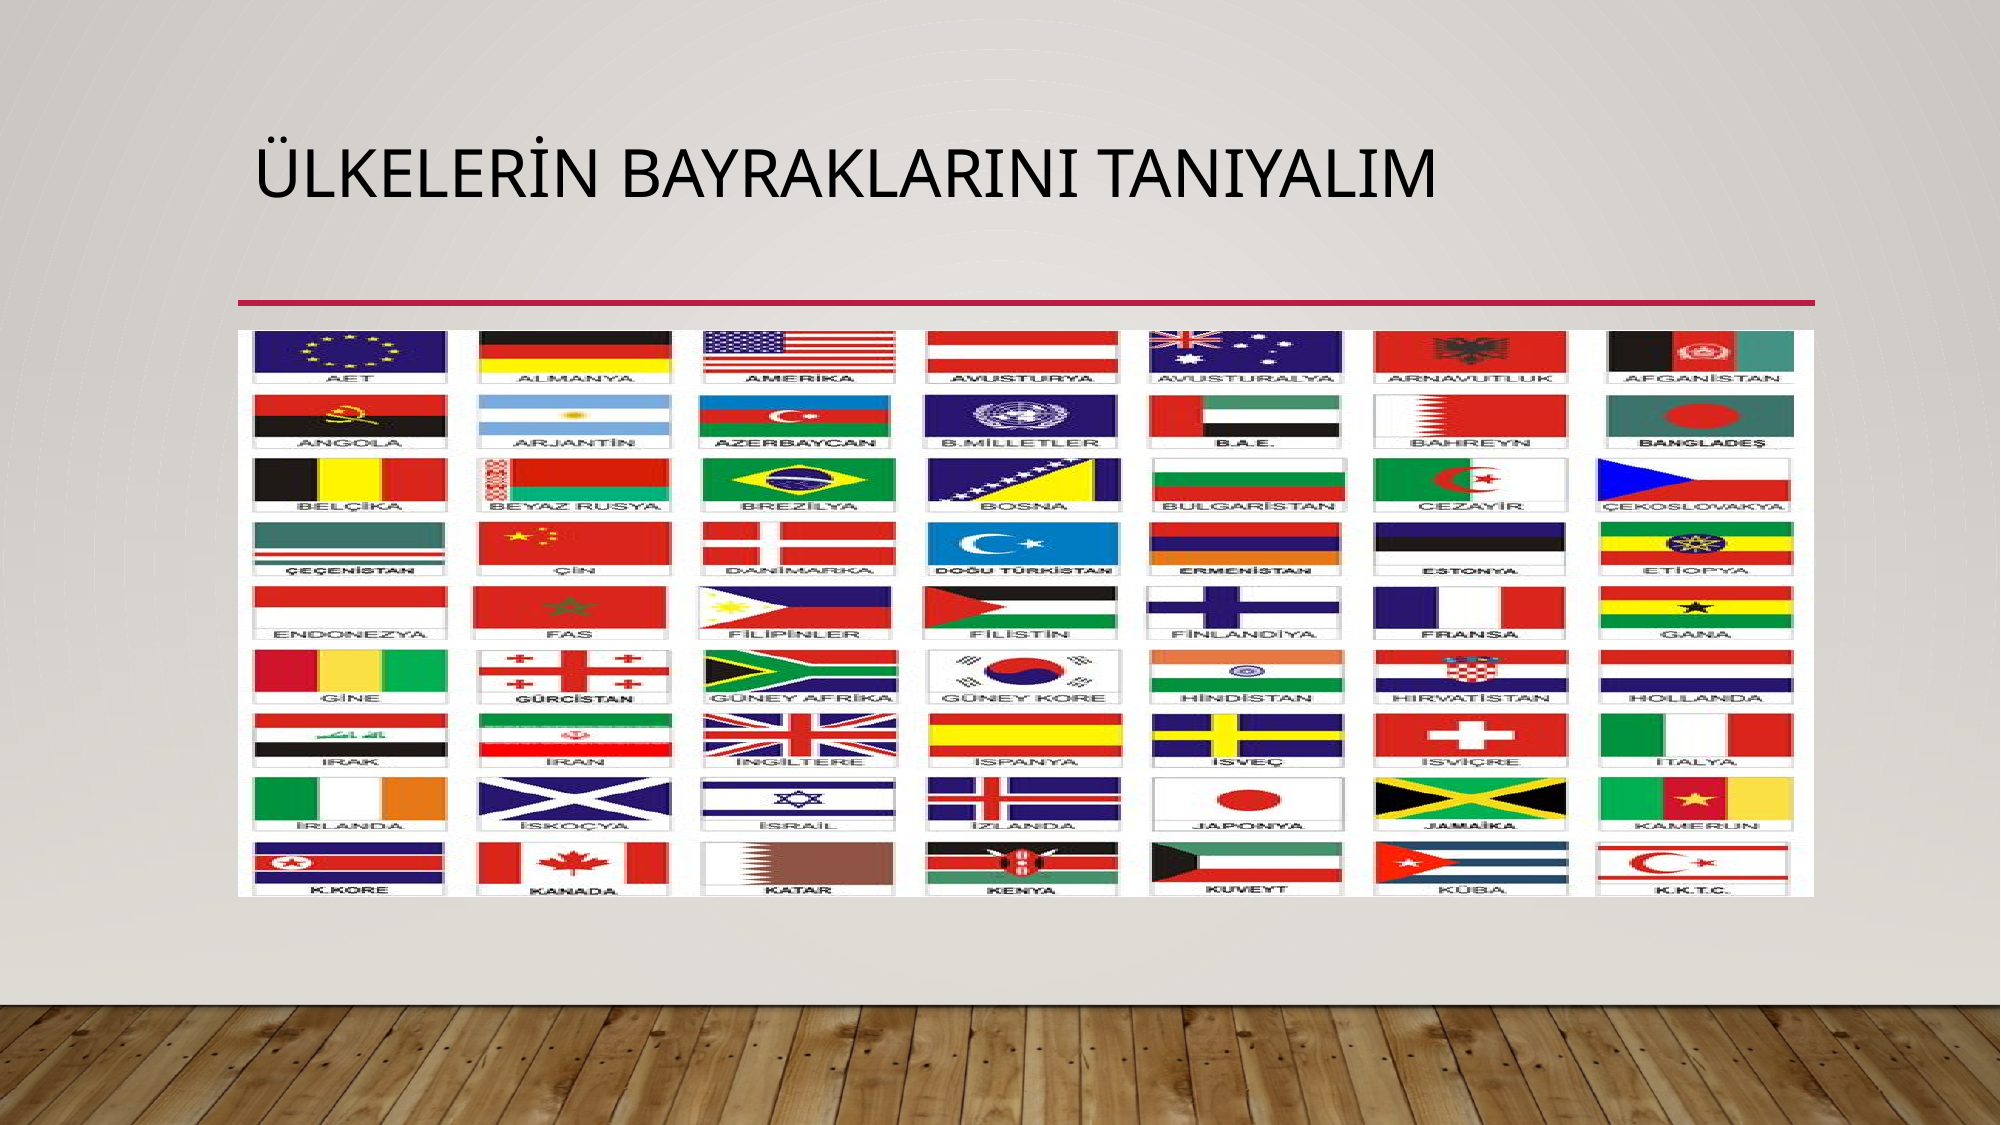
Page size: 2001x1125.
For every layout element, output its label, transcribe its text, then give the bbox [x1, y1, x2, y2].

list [237, 330, 1814, 897]
title ÜLKELERİN BAYRAKLARINI TANIYALIM [238, 131, 1814, 305]
picture [0, 1005, 2000, 1125]
